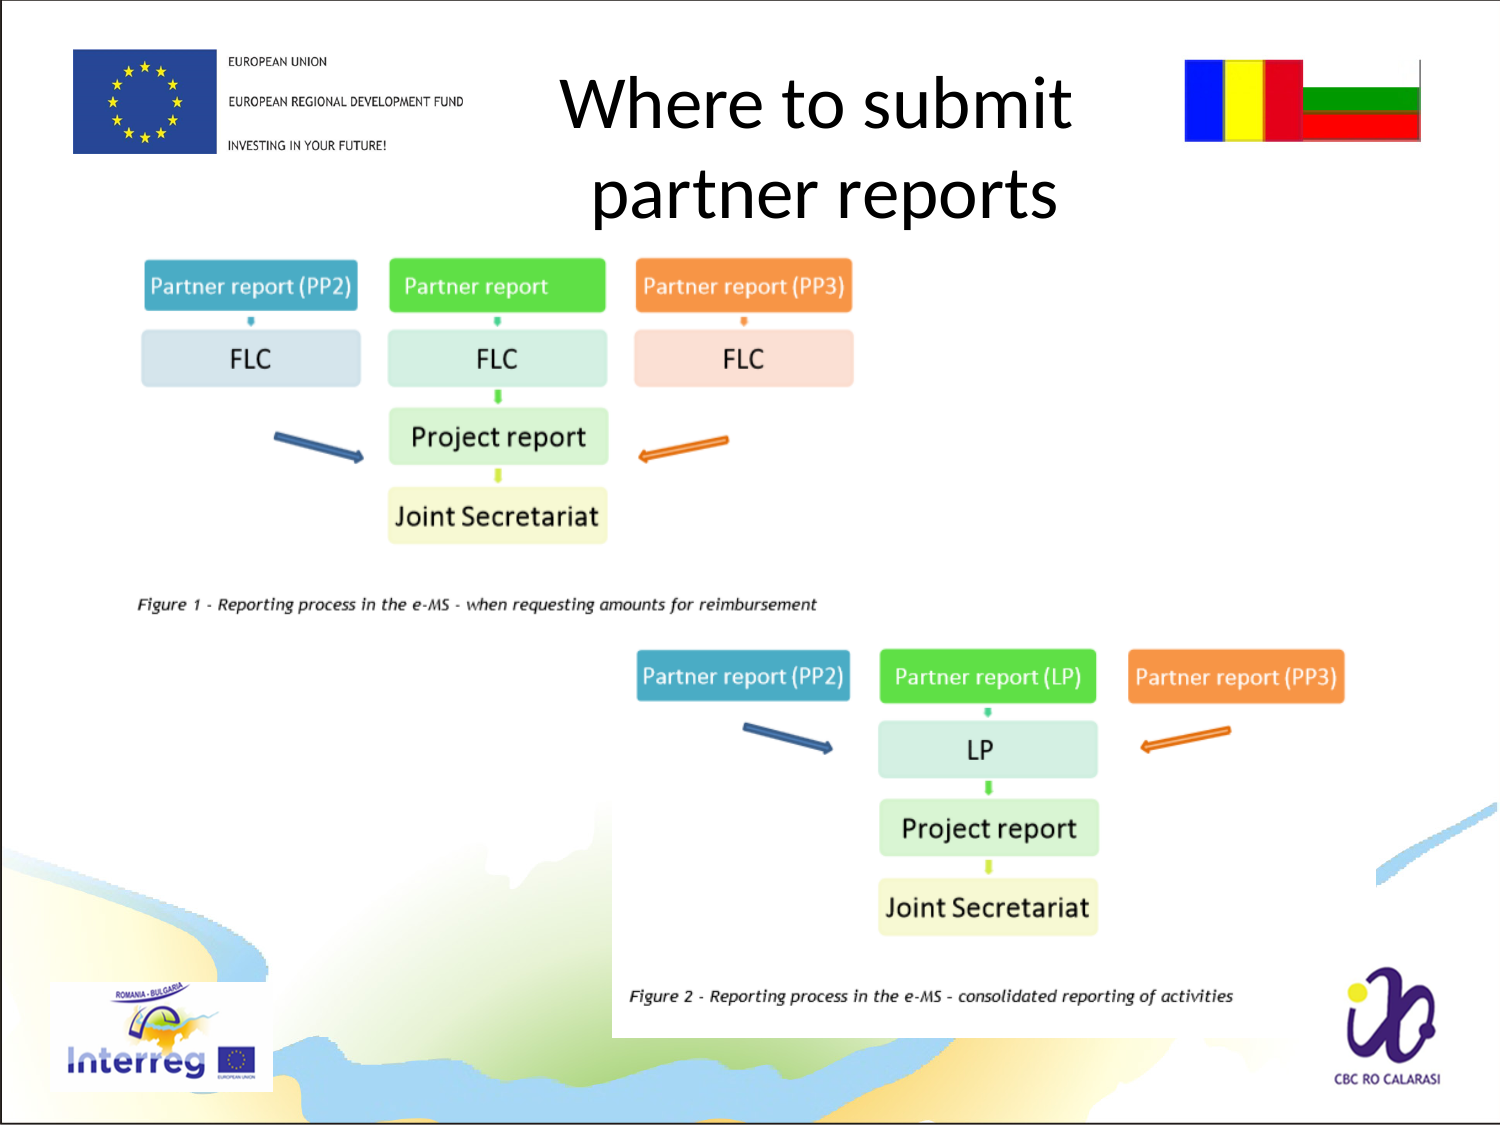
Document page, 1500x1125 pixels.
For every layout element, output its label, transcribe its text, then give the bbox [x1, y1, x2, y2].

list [124, 241, 876, 651]
title Where to submit partner reports [537, 49, 1113, 238]
picture [0, 0, 1500, 1125]
